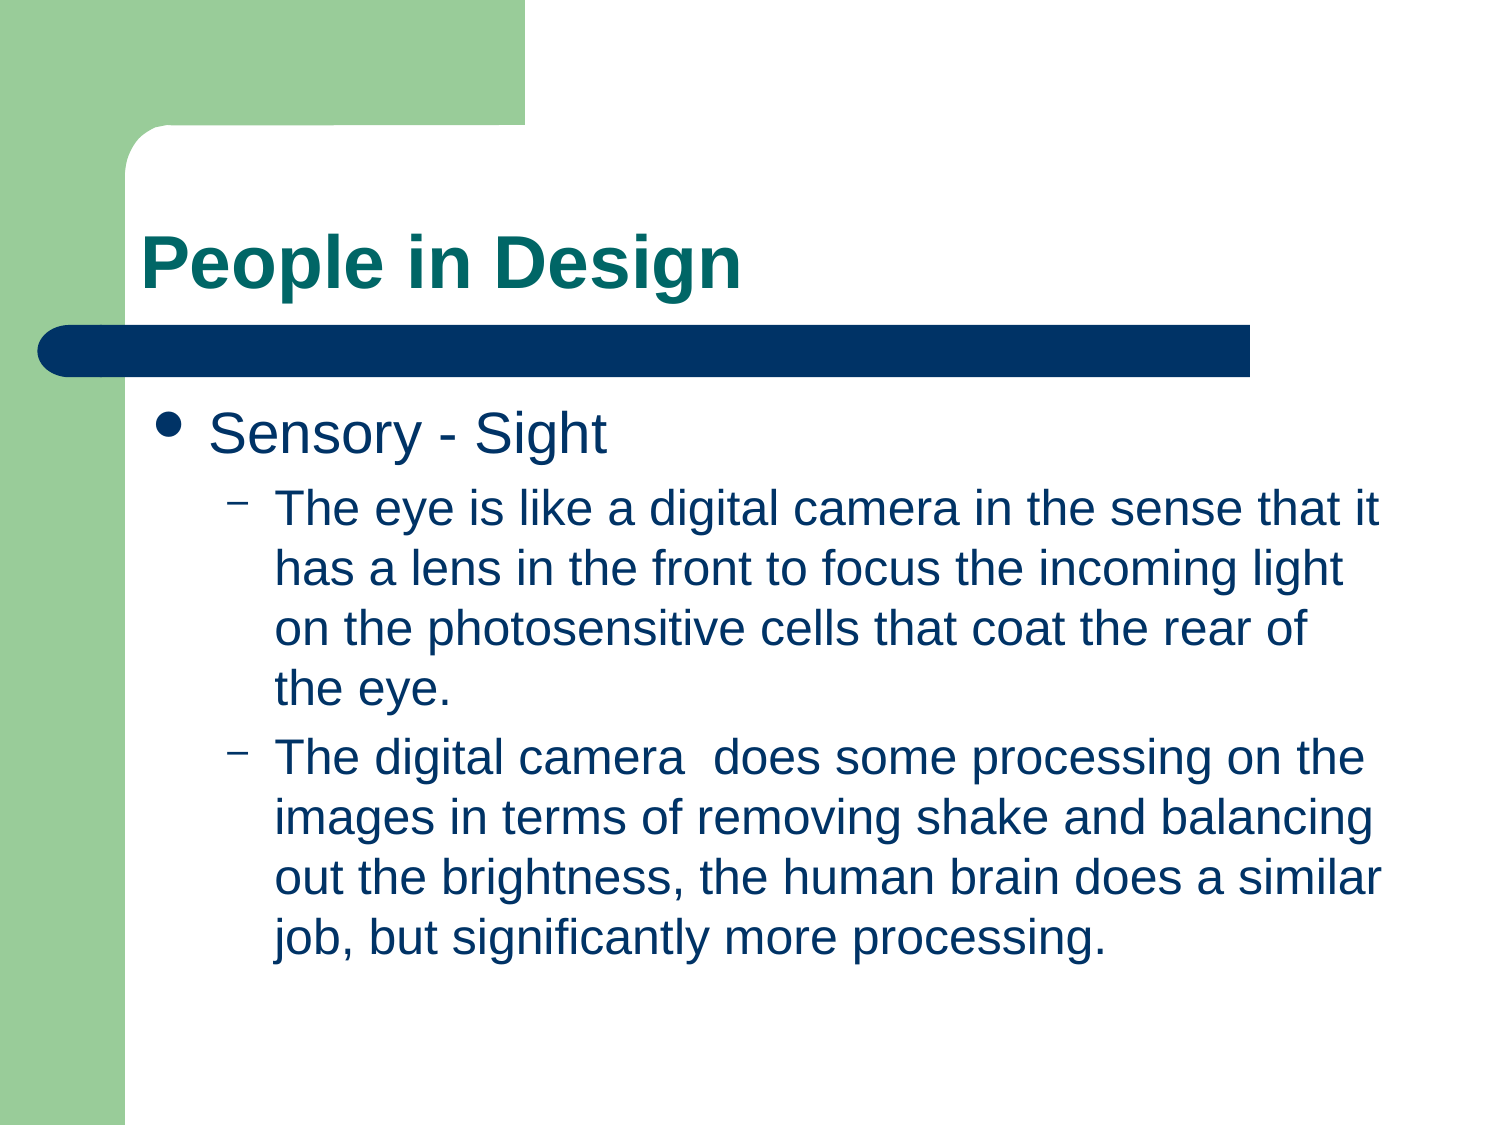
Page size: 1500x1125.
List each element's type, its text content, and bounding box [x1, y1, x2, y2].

title People in Design [124, 124, 1426, 313]
list Sensory - Sight The eye is like a digital camera in the sense that it has a lens in the front to focus the incoming light on the photosensitive cells that coat the rear of the eye. The digital camera does some processing on the images in terms of removing shake and balancing out the brightness, the human brain does a similar job, but significantly more processing. [137, 387, 1400, 999]
